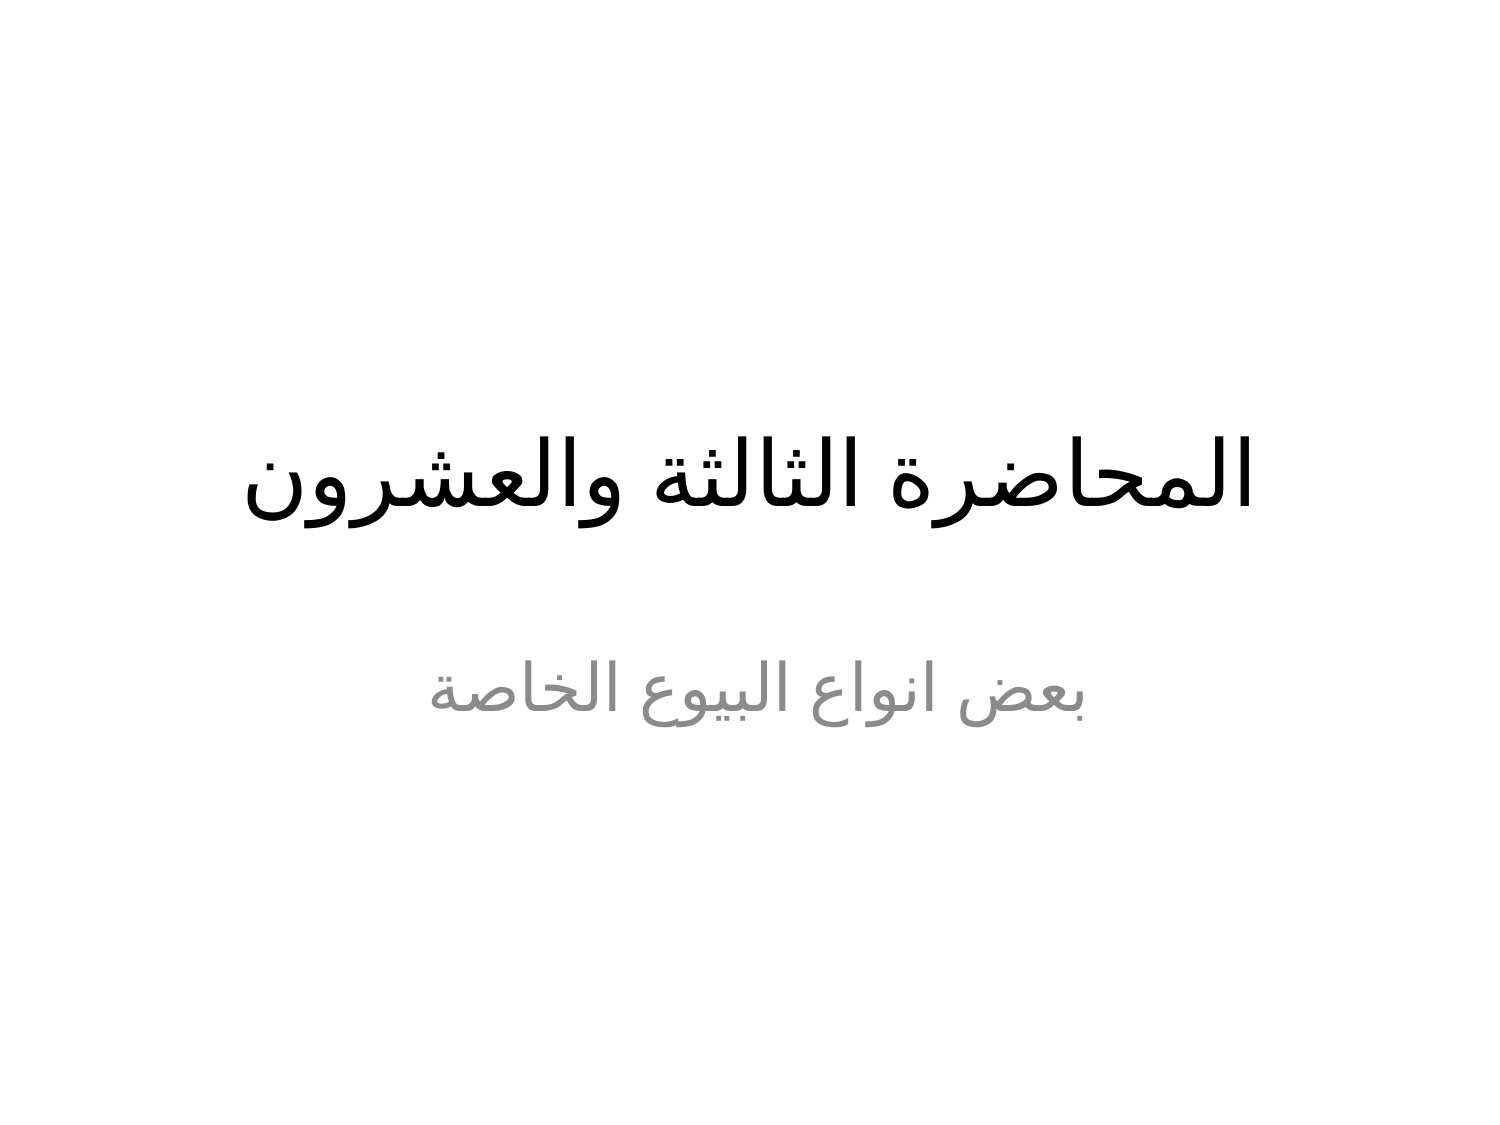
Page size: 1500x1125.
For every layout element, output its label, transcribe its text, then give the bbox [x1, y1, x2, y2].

subtitle بعض انواع البيوع الخاصة [225, 637, 1275, 925]
title المحاضرة الثالثة والعشرون [112, 349, 1388, 591]
